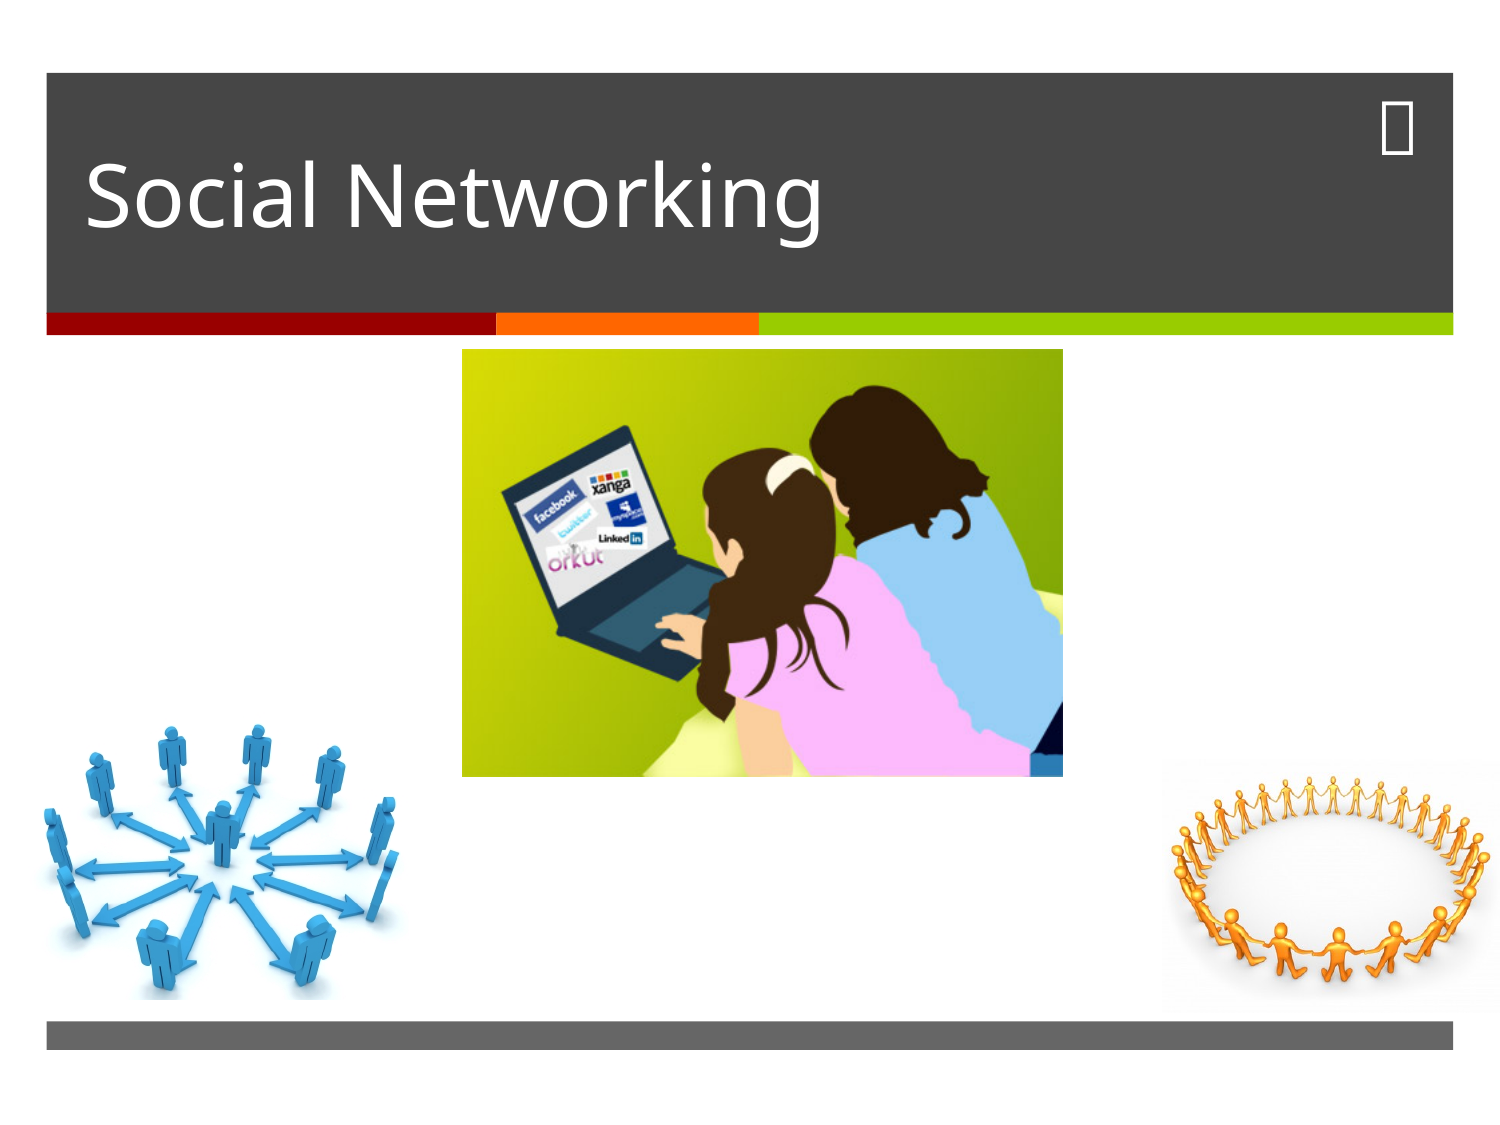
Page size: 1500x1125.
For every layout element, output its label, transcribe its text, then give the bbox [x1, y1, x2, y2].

picture [24, 711, 409, 1001]
picture [1161, 758, 1500, 1013]
title Social Networking [69, 73, 1351, 253]
picture [461, 349, 1063, 778]
